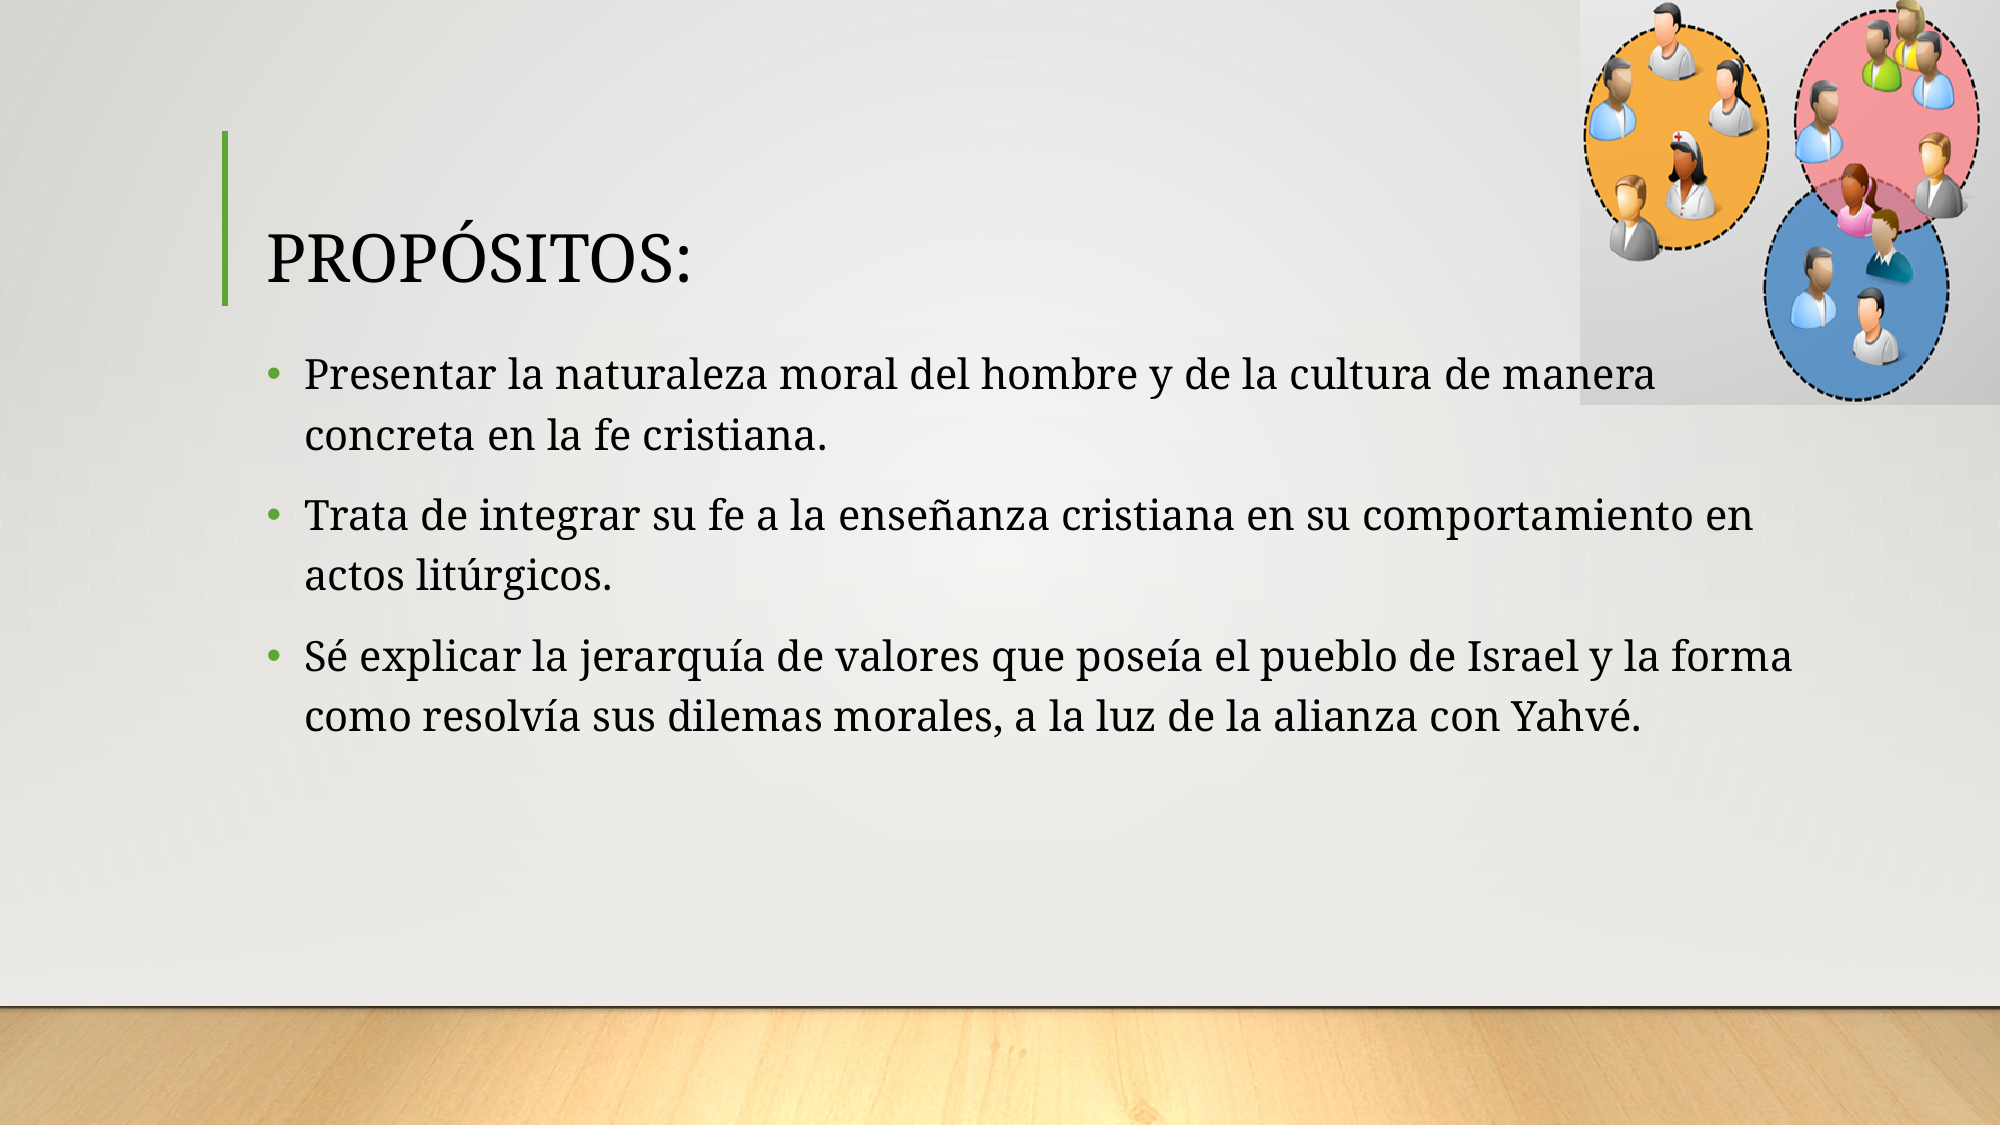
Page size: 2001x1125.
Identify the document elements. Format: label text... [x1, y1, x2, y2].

picture [0, 1006, 2000, 1125]
list Presentar la naturaleza moral del hombre y de la cultura de manera concreta en la fe cristiana. Trata de integrar su fe a la enseñanza cristiana en su comportamiento en actos litúrgicos. Sé explicar la jerarquía de valores que poseía el pueblo de Israel y la forma como resolvía sus dilemas morales, a la luz de la alianza con Yahvé. [251, 330, 1814, 897]
picture [1580, 0, 2000, 406]
title PROPÓSITOS: [251, 131, 1580, 305]
